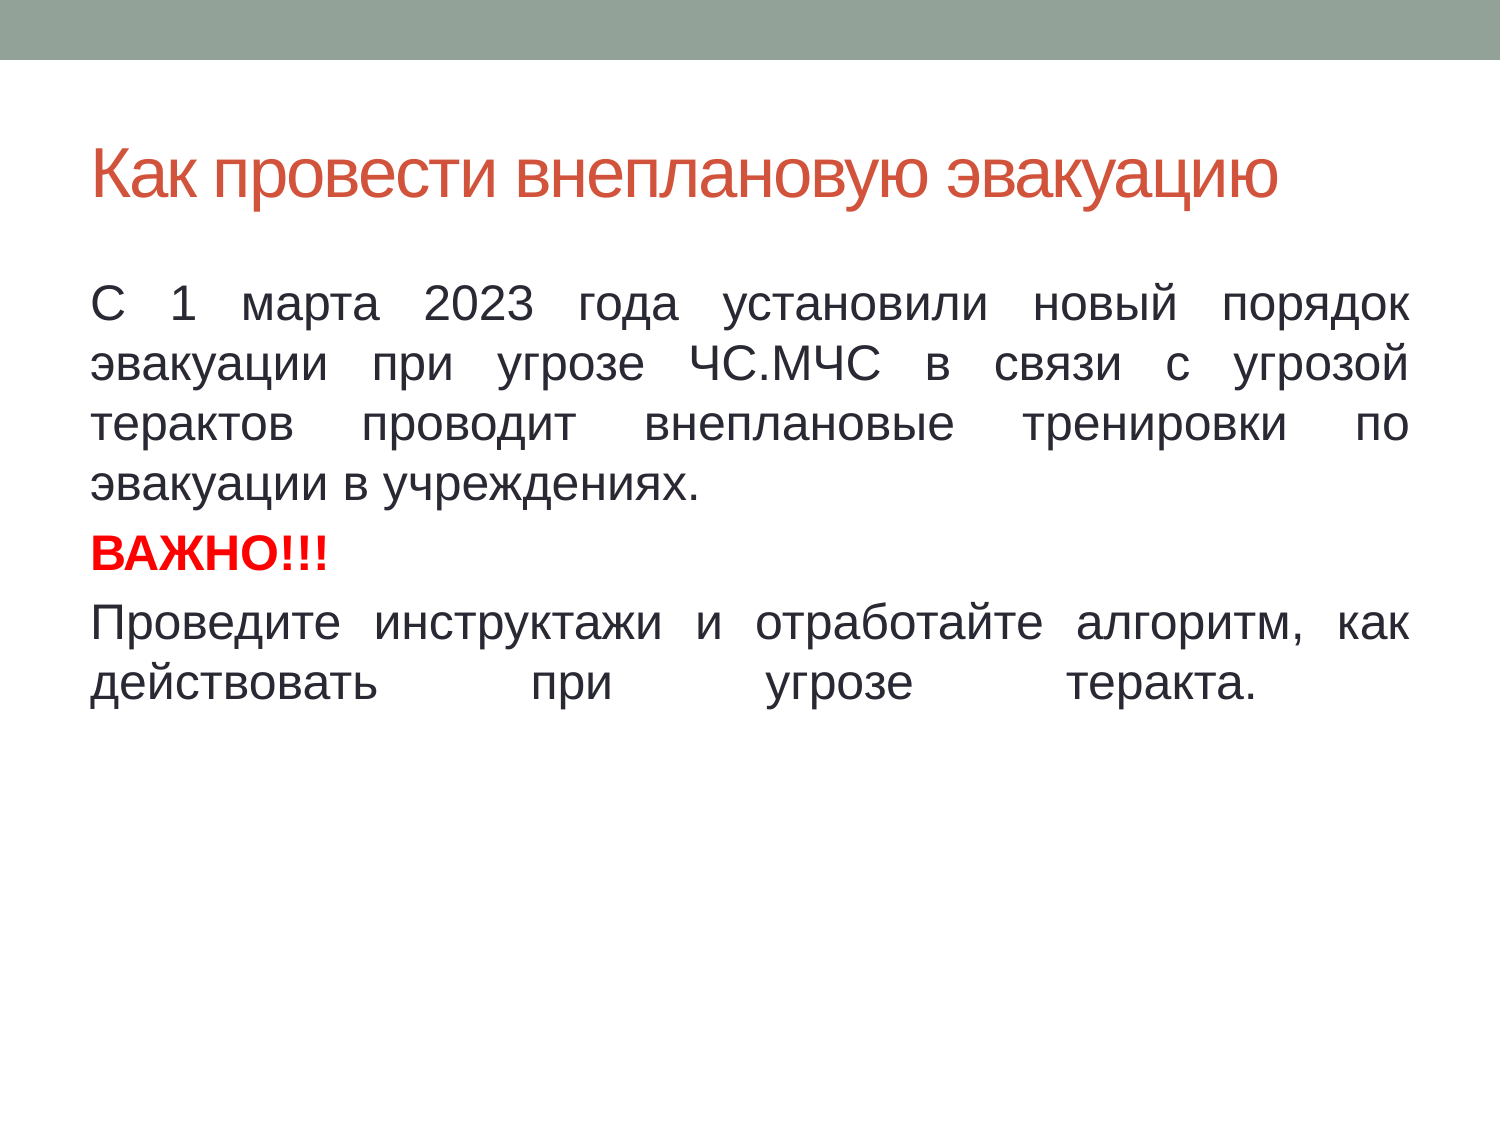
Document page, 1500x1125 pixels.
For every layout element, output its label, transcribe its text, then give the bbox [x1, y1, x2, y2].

list С 1 марта 2023 года установили новый порядок эвакуации при угрозе ЧС.МЧС в связи с угрозой терактов проводит внеплановые тренировки по эвакуации в учреждениях. ВАЖНО!!! Проведите инструктажи и отработайте алгоритм, как действовать при угрозе теракта. [75, 262, 1425, 1063]
title Как провести внеплановую эвакуацию [75, 87, 1425, 250]
